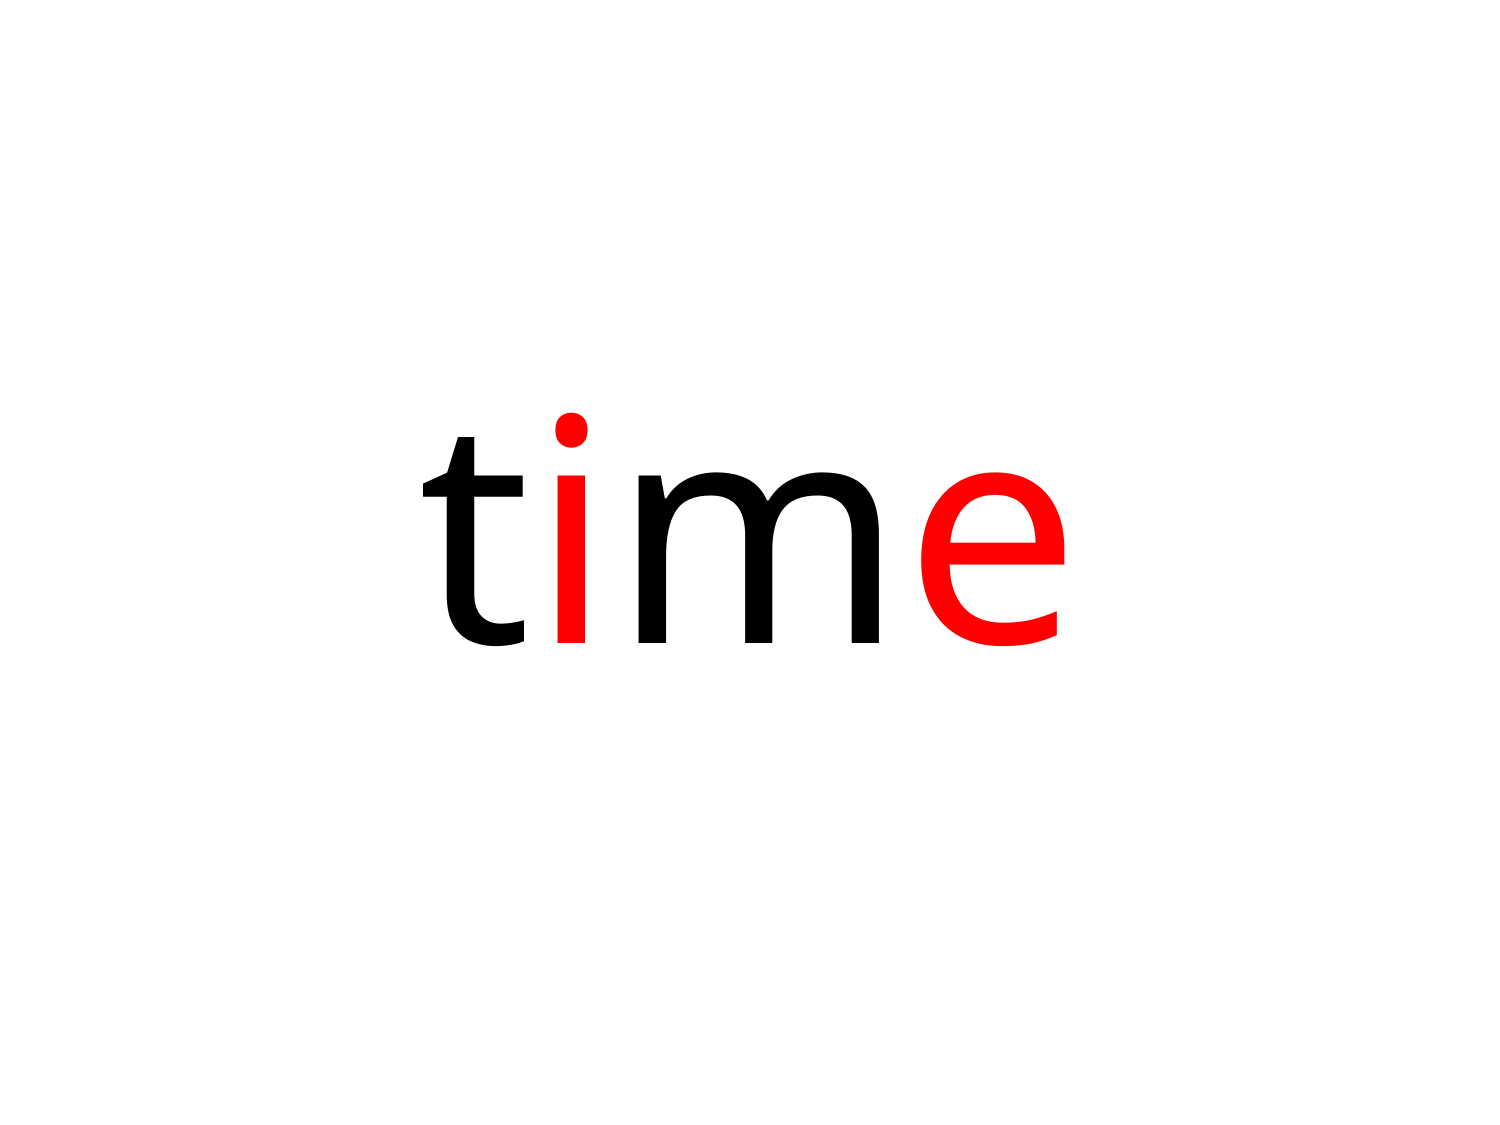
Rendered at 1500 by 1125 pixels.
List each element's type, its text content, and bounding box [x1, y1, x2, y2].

title time [75, 425, 1425, 613]
